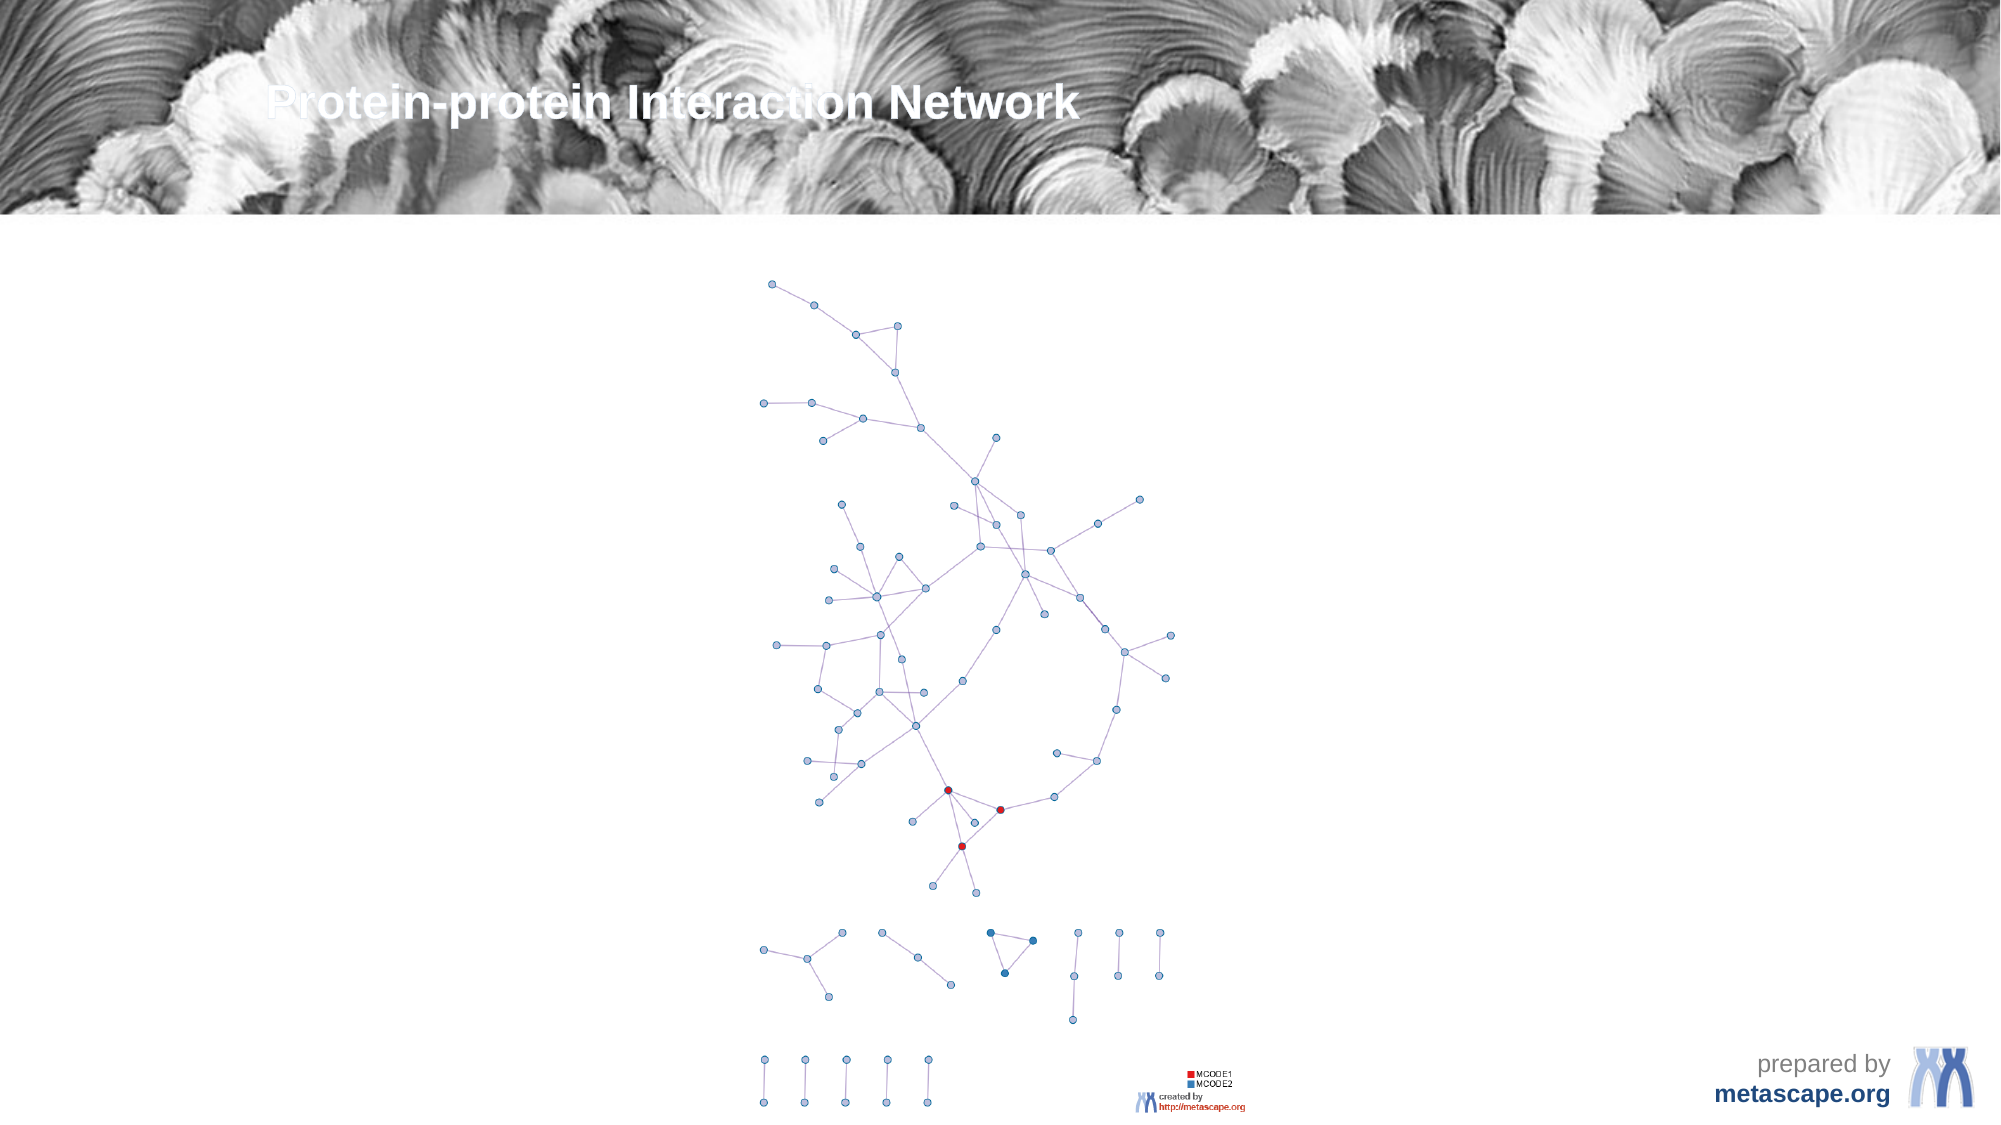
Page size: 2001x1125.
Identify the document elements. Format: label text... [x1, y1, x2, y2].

picture [0, 0, 2001, 1125]
title Protein-protein Interaction Network [249, 61, 1602, 137]
